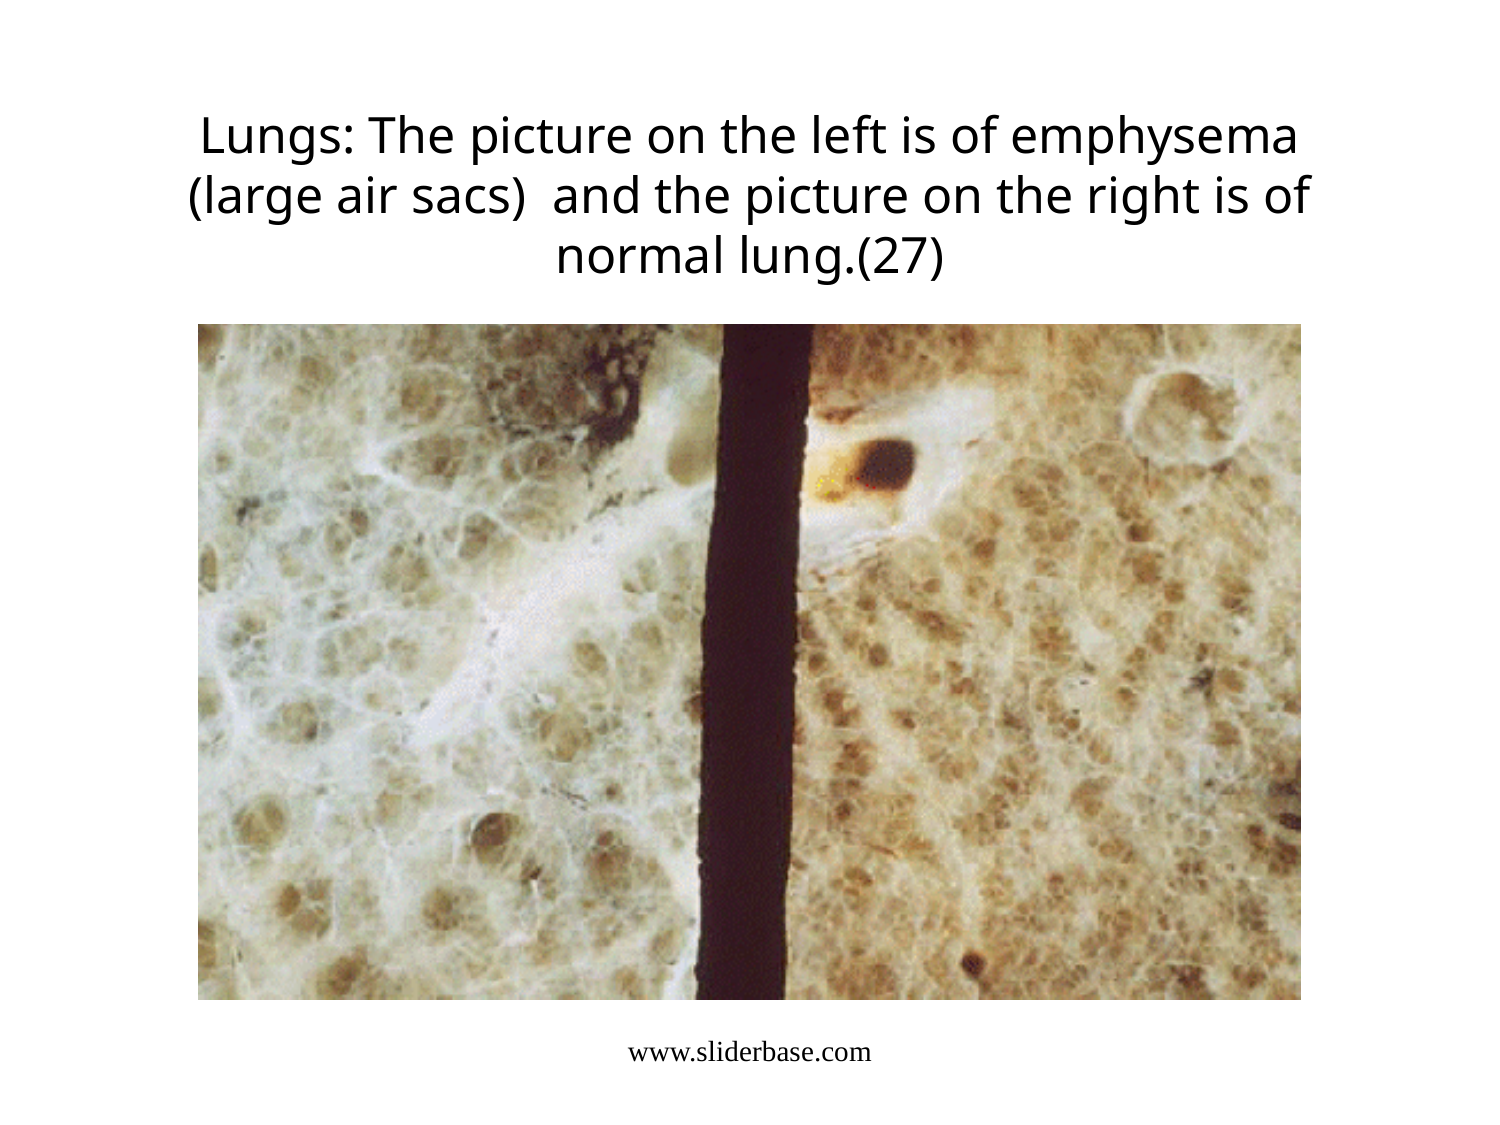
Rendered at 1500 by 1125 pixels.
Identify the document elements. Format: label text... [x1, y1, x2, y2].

footer www.sliderbase.com [512, 1025, 988, 1100]
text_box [198, 324, 1302, 1001]
title Lungs: The picture on the left is of emphysema (large air sacs) and the picture on the right is of normal lung.(27) [112, 99, 1388, 288]
